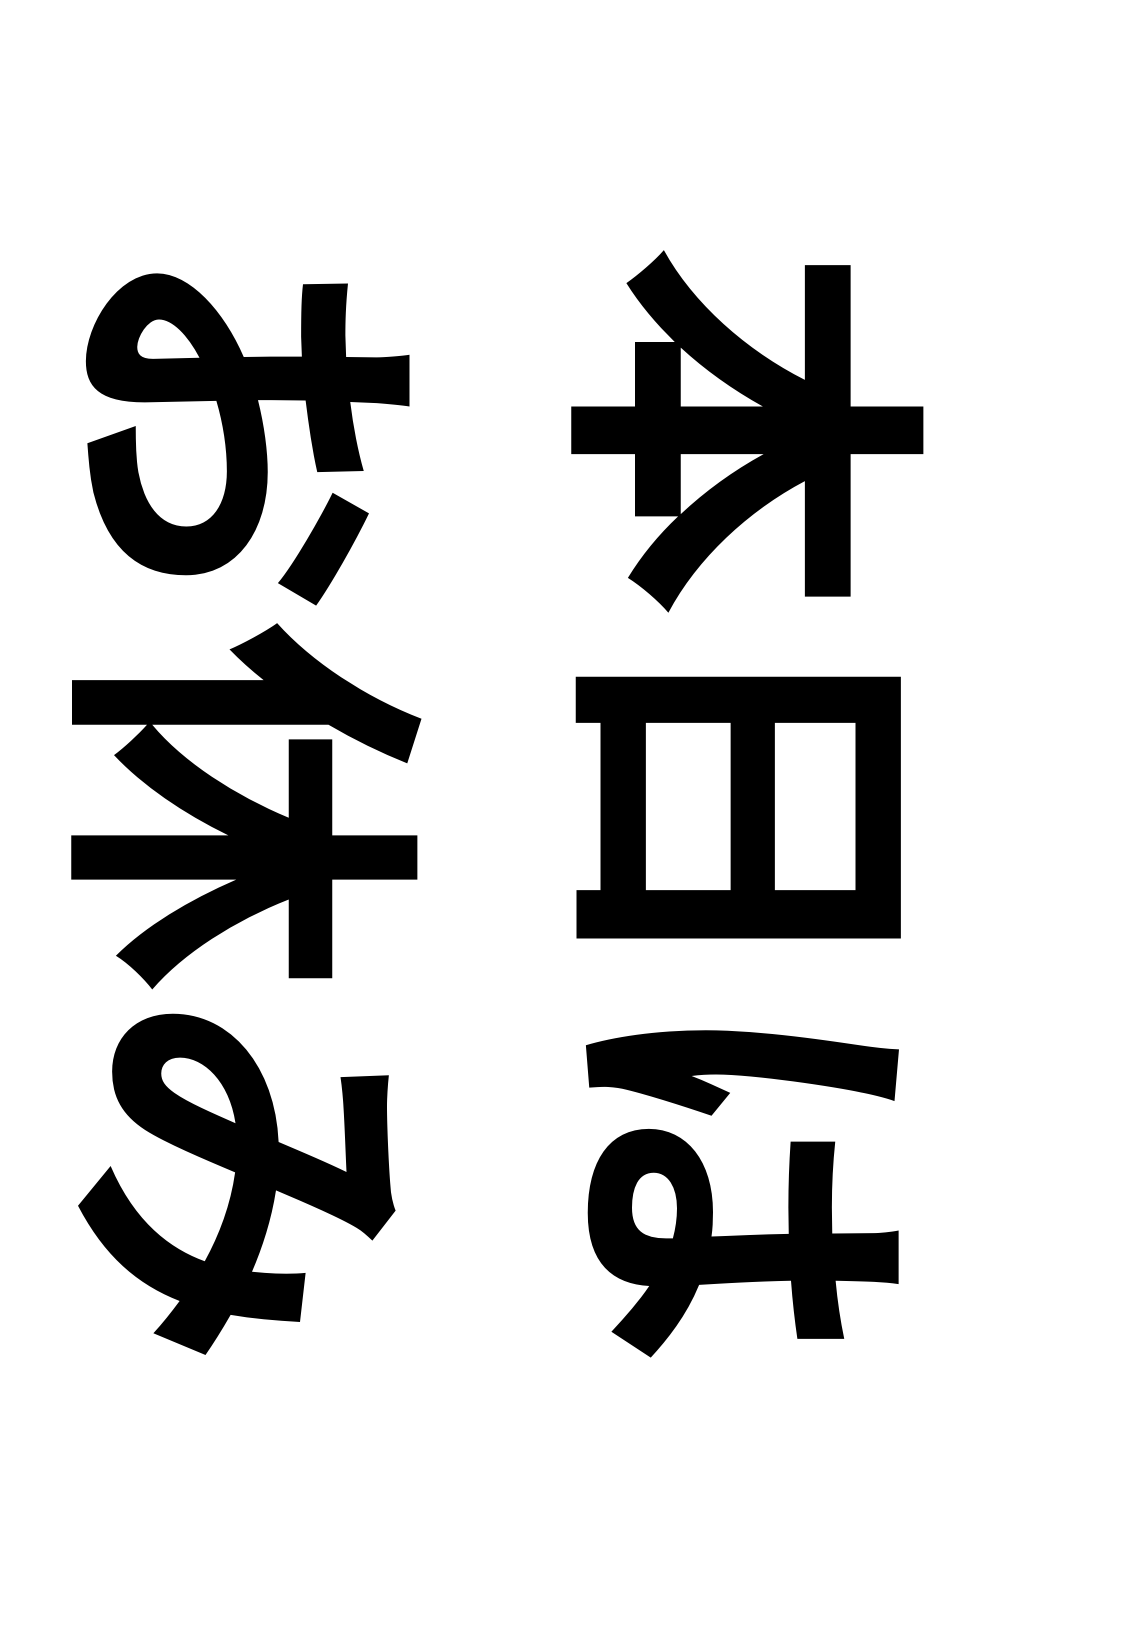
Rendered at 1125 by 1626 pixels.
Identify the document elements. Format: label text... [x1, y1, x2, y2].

text_box 本日は お休み [23, 229, 1064, 1384]
